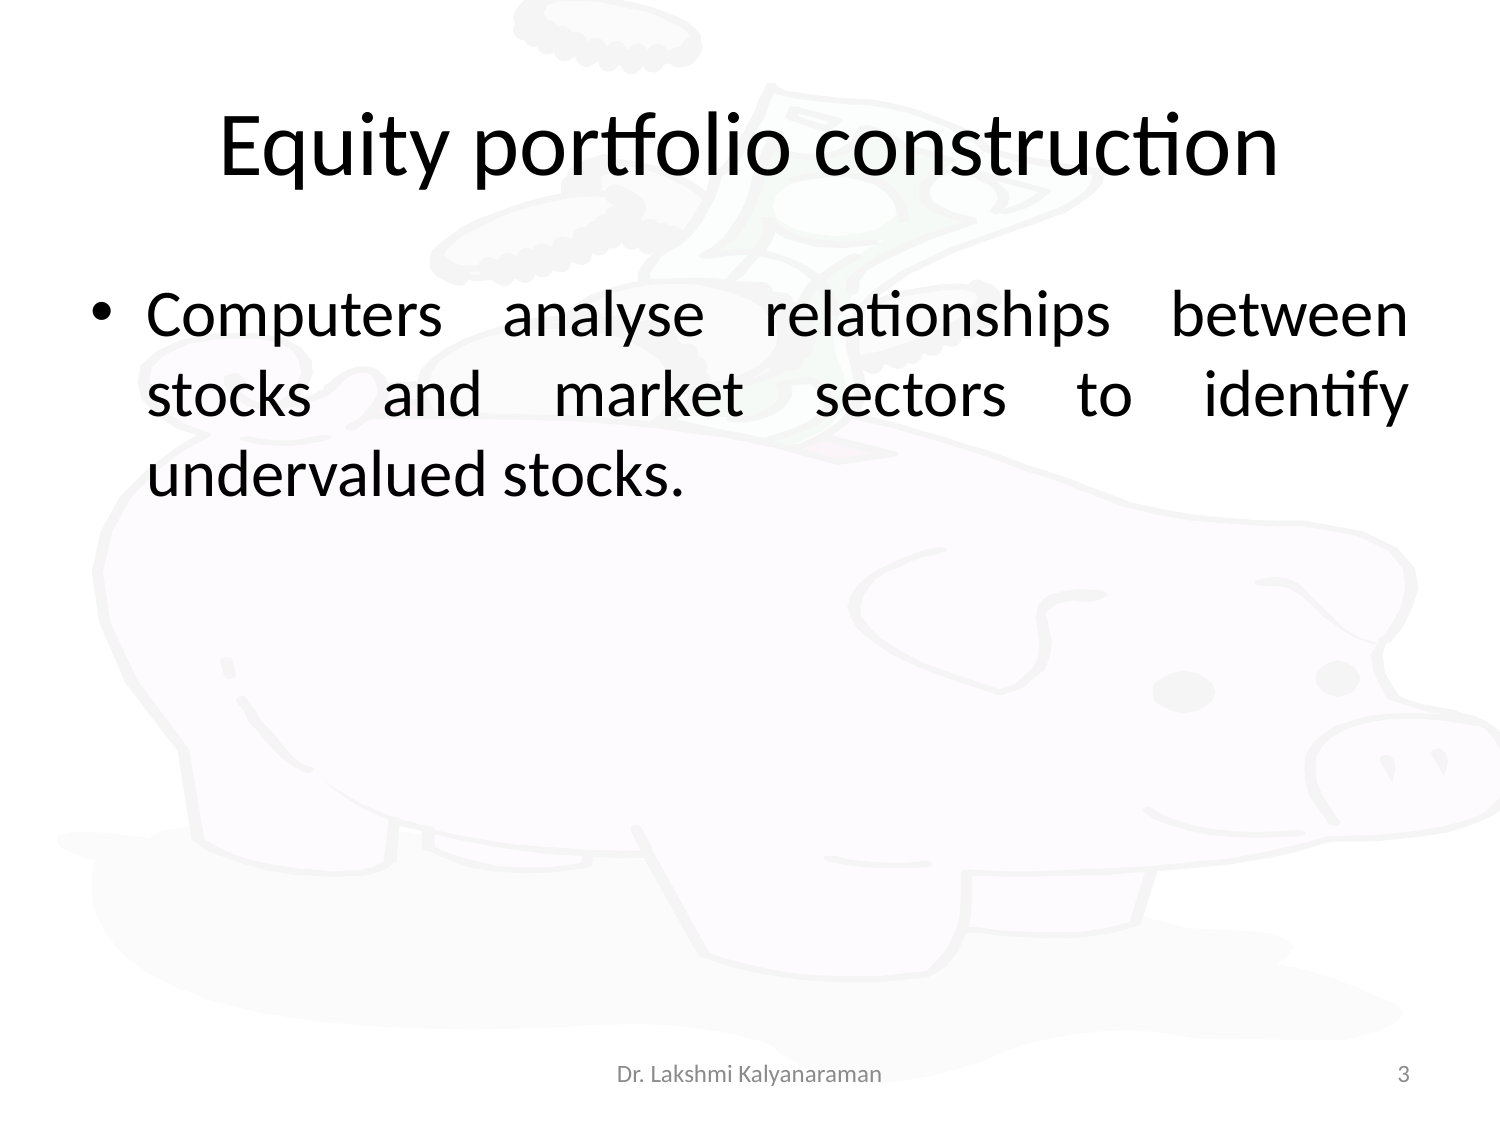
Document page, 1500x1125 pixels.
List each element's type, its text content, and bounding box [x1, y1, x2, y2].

slide_number 3 [1074, 1042, 1425, 1103]
footer Dr. Lakshmi Kalyanaraman [512, 1042, 988, 1103]
title Equity portfolio construction [75, 45, 1425, 233]
list Computers analyse relationships between stocks and market sectors to identify undervalued stocks. [75, 262, 1425, 1005]
